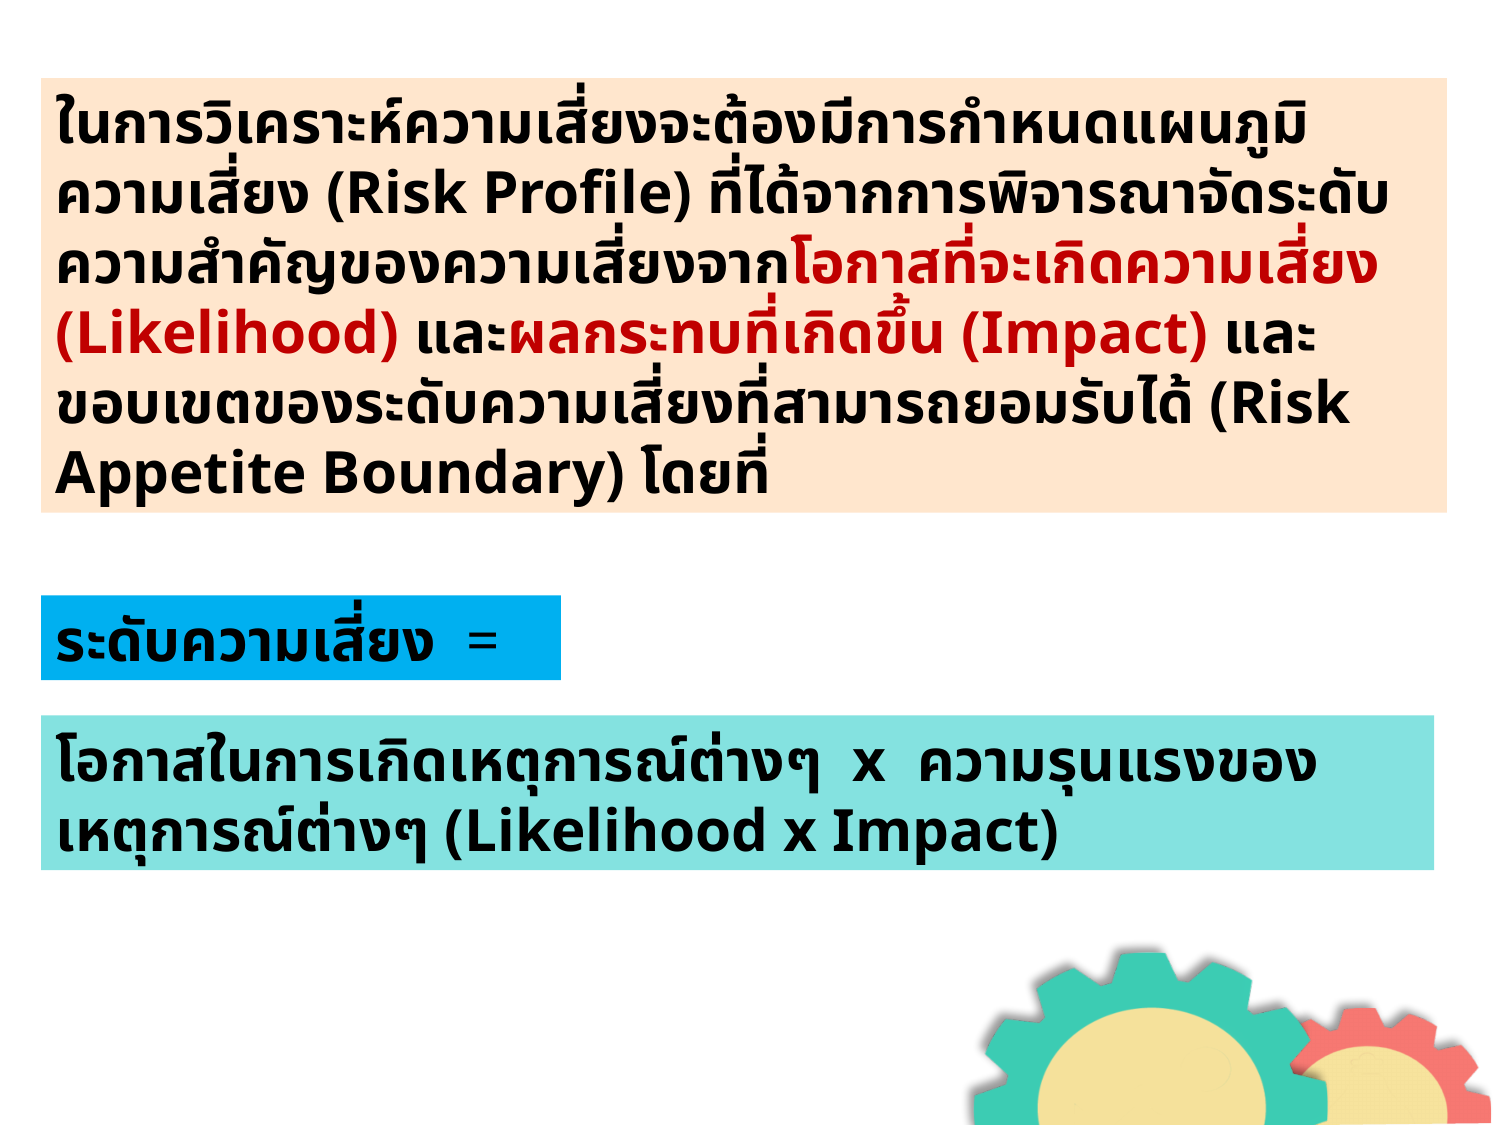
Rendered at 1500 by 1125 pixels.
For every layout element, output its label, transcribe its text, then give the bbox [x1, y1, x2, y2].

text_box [973, 951, 1493, 1125]
text_box โอกาสในการเกิดเหตุการณ์ต่างๆ x ความรุนแรงของเหตุการณ์ต่างๆ (Likelihood x Impact) [41, 715, 1435, 871]
text_box ระดับความเสี่ยง = [41, 595, 561, 681]
text_box ในการวิเคราะห์ความเสี่ยงจะต้องมีการกำหนดแผนภูมิ ความเสี่ยง (Risk Profile) ที่ได้จากการพิจารณาจัดระดับความสำคัญของความเสี่ยงจากโอกาสที่จะเกิดความเสี่ยง (Likelihood) และผลกระทบที่เกิดขึ้น (Impact) และขอบเขตของระดับความเสี่ยงที่สามารถยอมรับได้ (Risk Appetite Boundary) โดยที่ [41, 78, 1447, 513]
